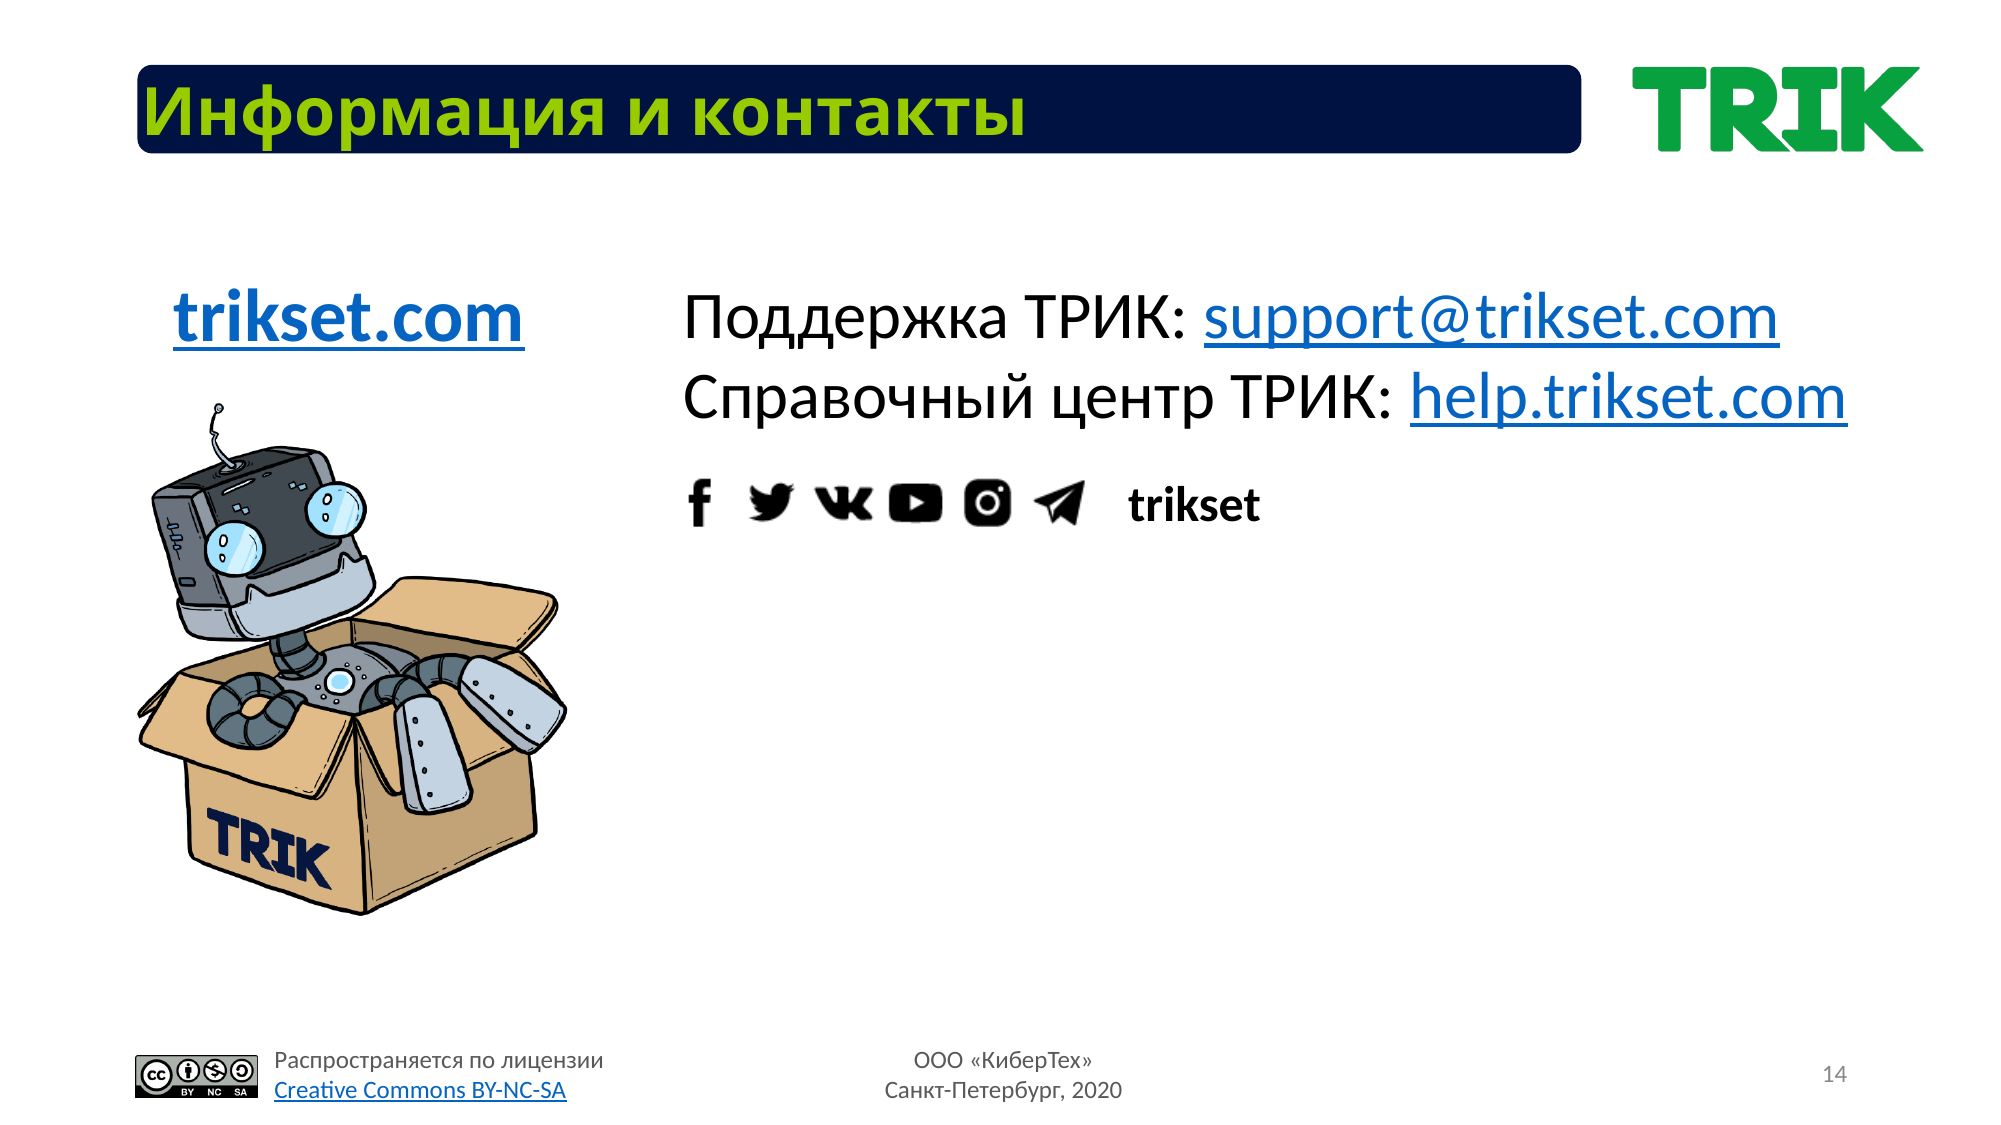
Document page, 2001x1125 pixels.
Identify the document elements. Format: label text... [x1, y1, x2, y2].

picture [1631, 64, 1924, 154]
picture [135, 1055, 258, 1098]
slide_number 14 [1412, 1042, 1863, 1103]
picture [61, 363, 651, 953]
picture [675, 468, 1099, 535]
